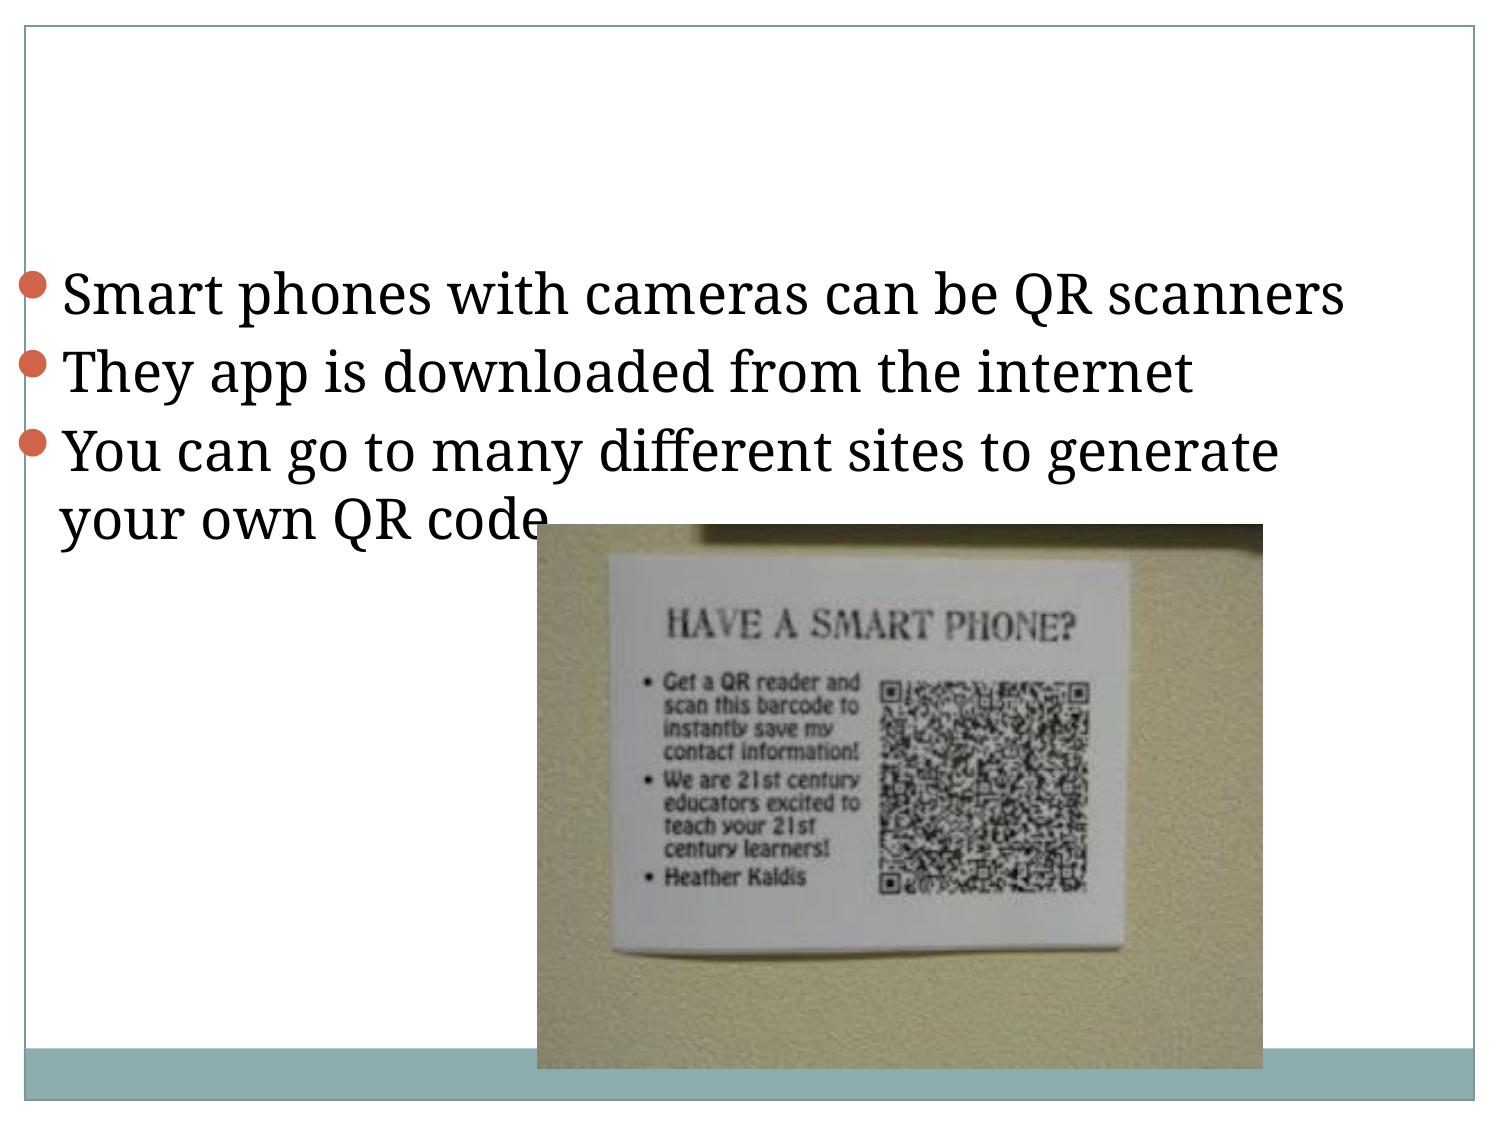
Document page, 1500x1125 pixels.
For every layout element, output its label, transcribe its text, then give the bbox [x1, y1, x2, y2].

picture [537, 524, 1263, 1069]
list Smart phones with cameras can be QR scanners They app is downloaded from the internet You can go to many different sites to generate your own QR code. [0, 250, 1396, 1001]
